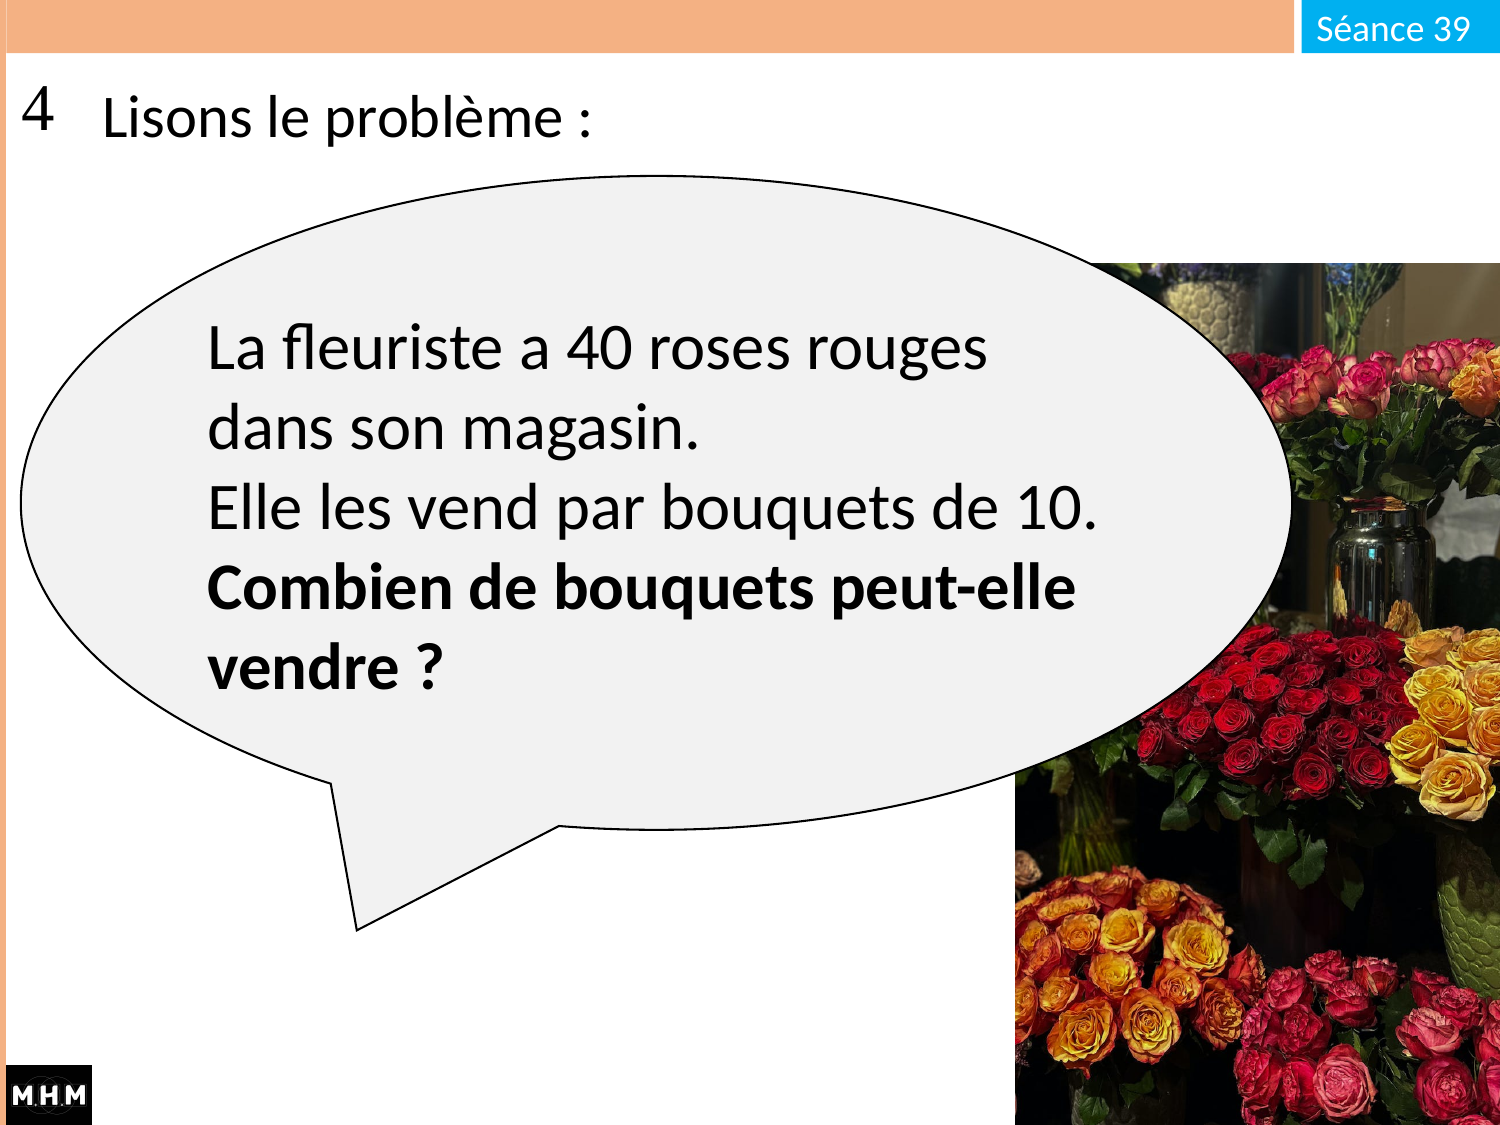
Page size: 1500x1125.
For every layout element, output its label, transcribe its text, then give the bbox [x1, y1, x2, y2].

text_box La fleuriste a 40 roses rouges dans son magasin. Elle les vend par bouquets de 10. Combien de bouquets peut-elle vendre ? [19, 174, 1091, 932]
picture [6, 1065, 92, 1125]
picture [1015, 263, 1500, 1125]
title Lisons le problème : [87, 32, 1382, 158]
